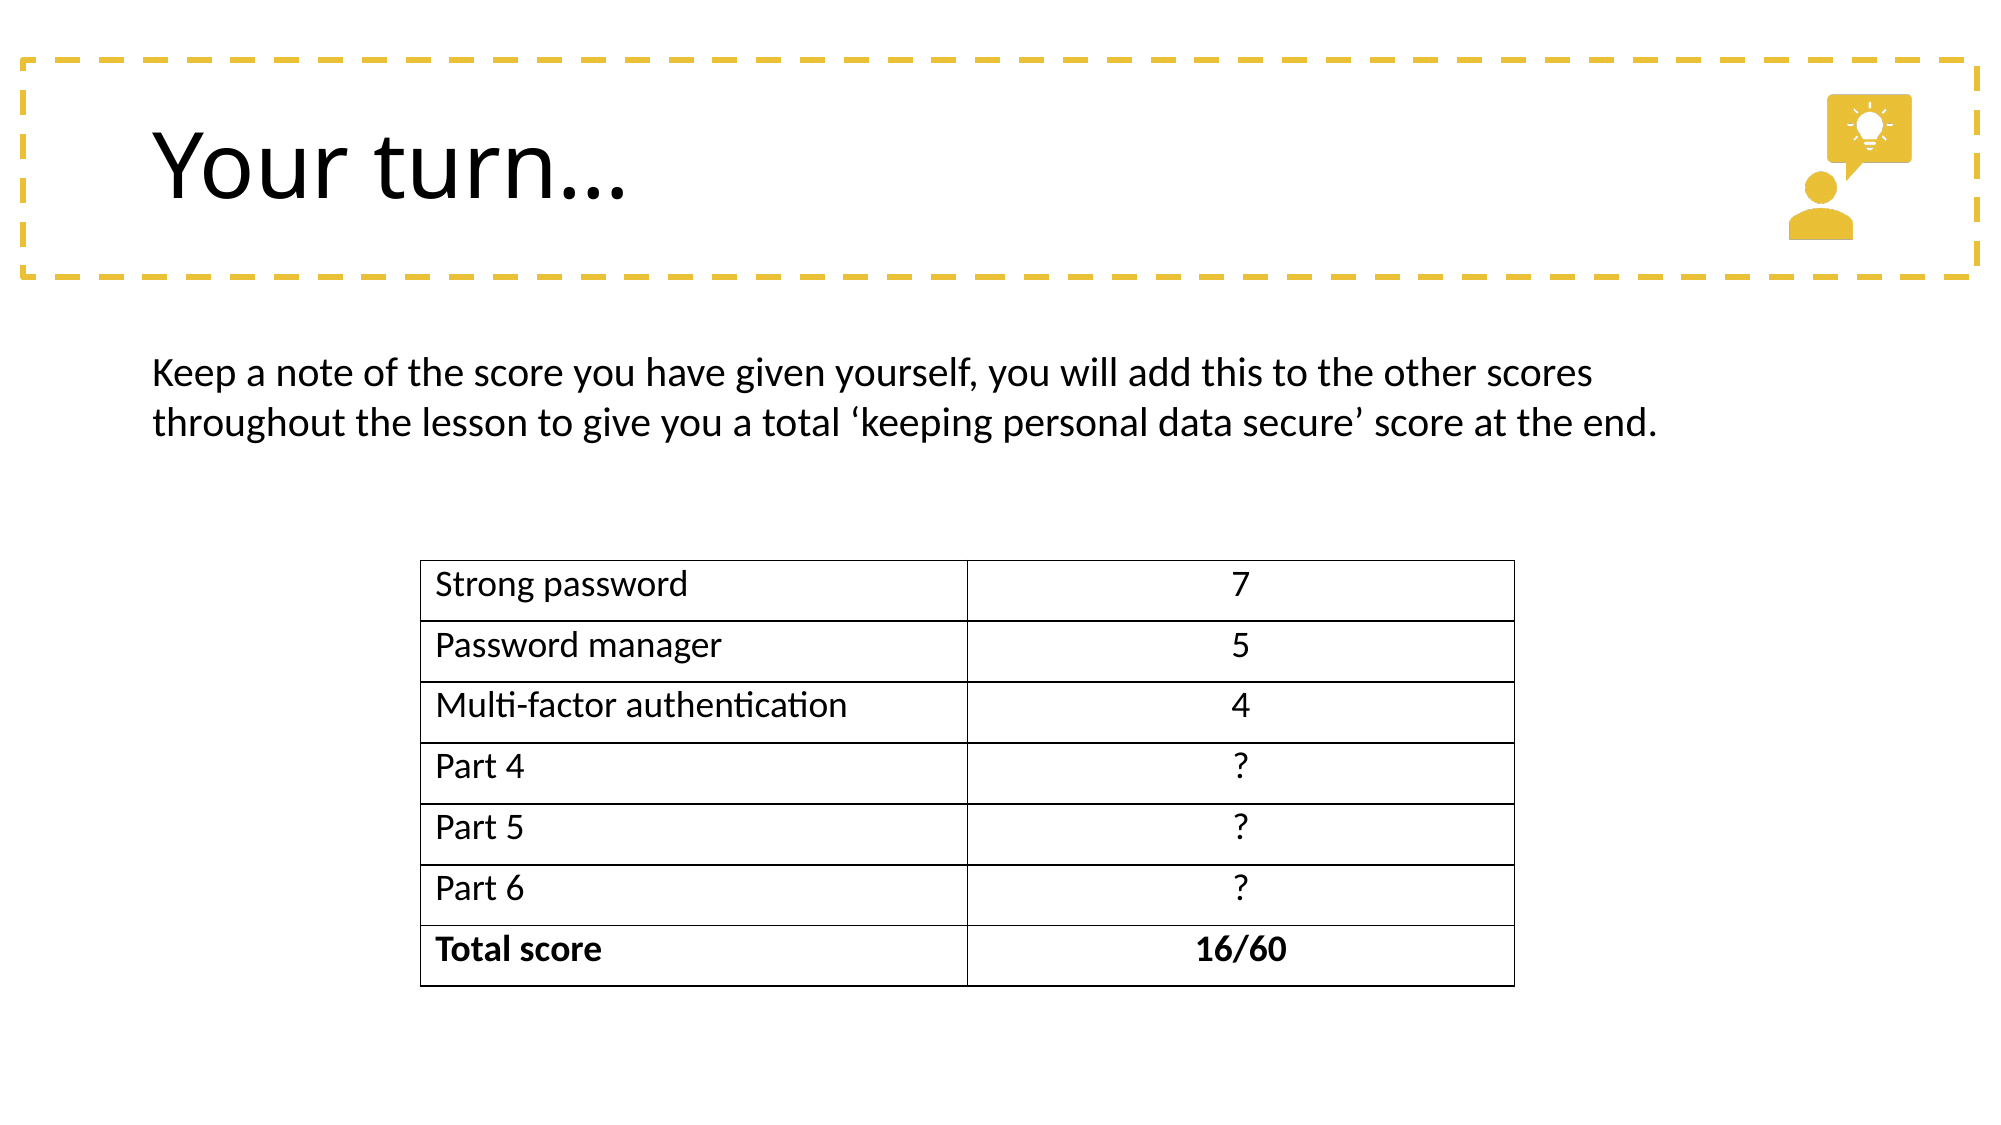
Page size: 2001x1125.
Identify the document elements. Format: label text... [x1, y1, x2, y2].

table_cell ? [968, 866, 1514, 925]
table_header Strong password [421, 561, 967, 620]
table_header 7 [968, 561, 1514, 620]
picture [1863, 78, 1938, 254]
table_cell 5 [968, 622, 1514, 681]
table_cell 4 [968, 683, 1514, 742]
title Your turn… [137, 59, 1863, 278]
table_cell ? [968, 805, 1514, 864]
table_cell Multi-factor authentication [421, 683, 967, 742]
table_cell Password manager [421, 622, 967, 681]
table_cell Total score [421, 926, 967, 985]
table_cell Part 4 [421, 744, 967, 803]
table_cell Part 5 [421, 805, 967, 864]
table_cell Part 6 [421, 866, 967, 925]
table_cell ? [968, 744, 1514, 803]
table_cell 16/60 [968, 926, 1514, 985]
text_box Keep a note of the score you have given yourself, you will add this to the other scores throughout the lesson to give you a total ‘keeping personal data secure’ score at the end. [137, 337, 1773, 452]
